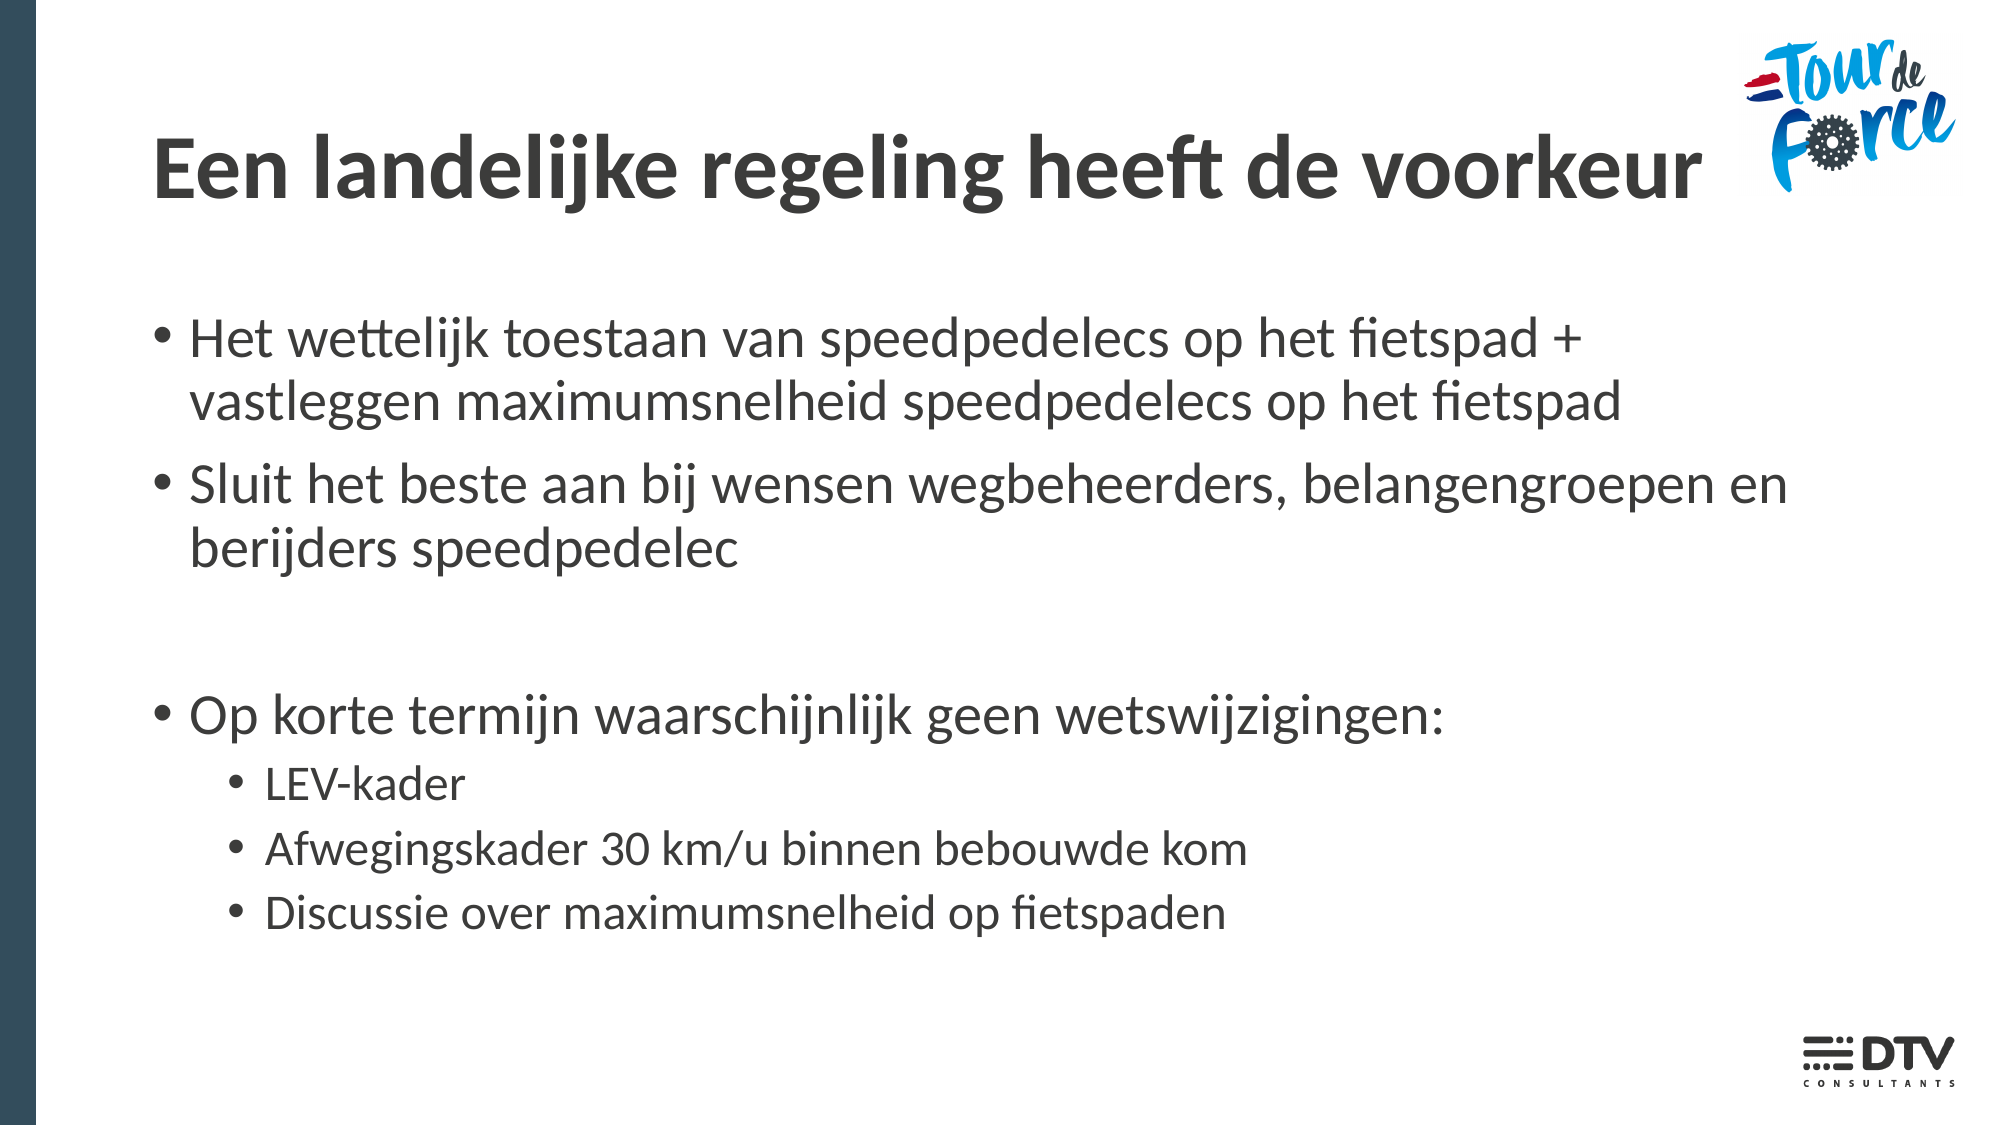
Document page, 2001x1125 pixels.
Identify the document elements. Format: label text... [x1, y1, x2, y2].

list Het wettelijk toestaan van speedpedelecs op het fietspad + vastleggen maximumsnelheid speedpedelecs op het fietspad Sluit het beste aan bij wensen wegbeheerders, belangengroepen en berijders speedpedelec Op korte termijn waarschijnlijk geen wetswijzigingen: LEV-kader Afwegingskader 30 km/u binnen bebouwde kom Discussie over maximumsnelheid op fietspaden [137, 299, 1863, 1014]
picture [1737, 33, 1963, 196]
picture [1793, 1026, 1964, 1096]
title Een landelijke regeling heeft de voorkeur [137, 59, 1863, 278]
